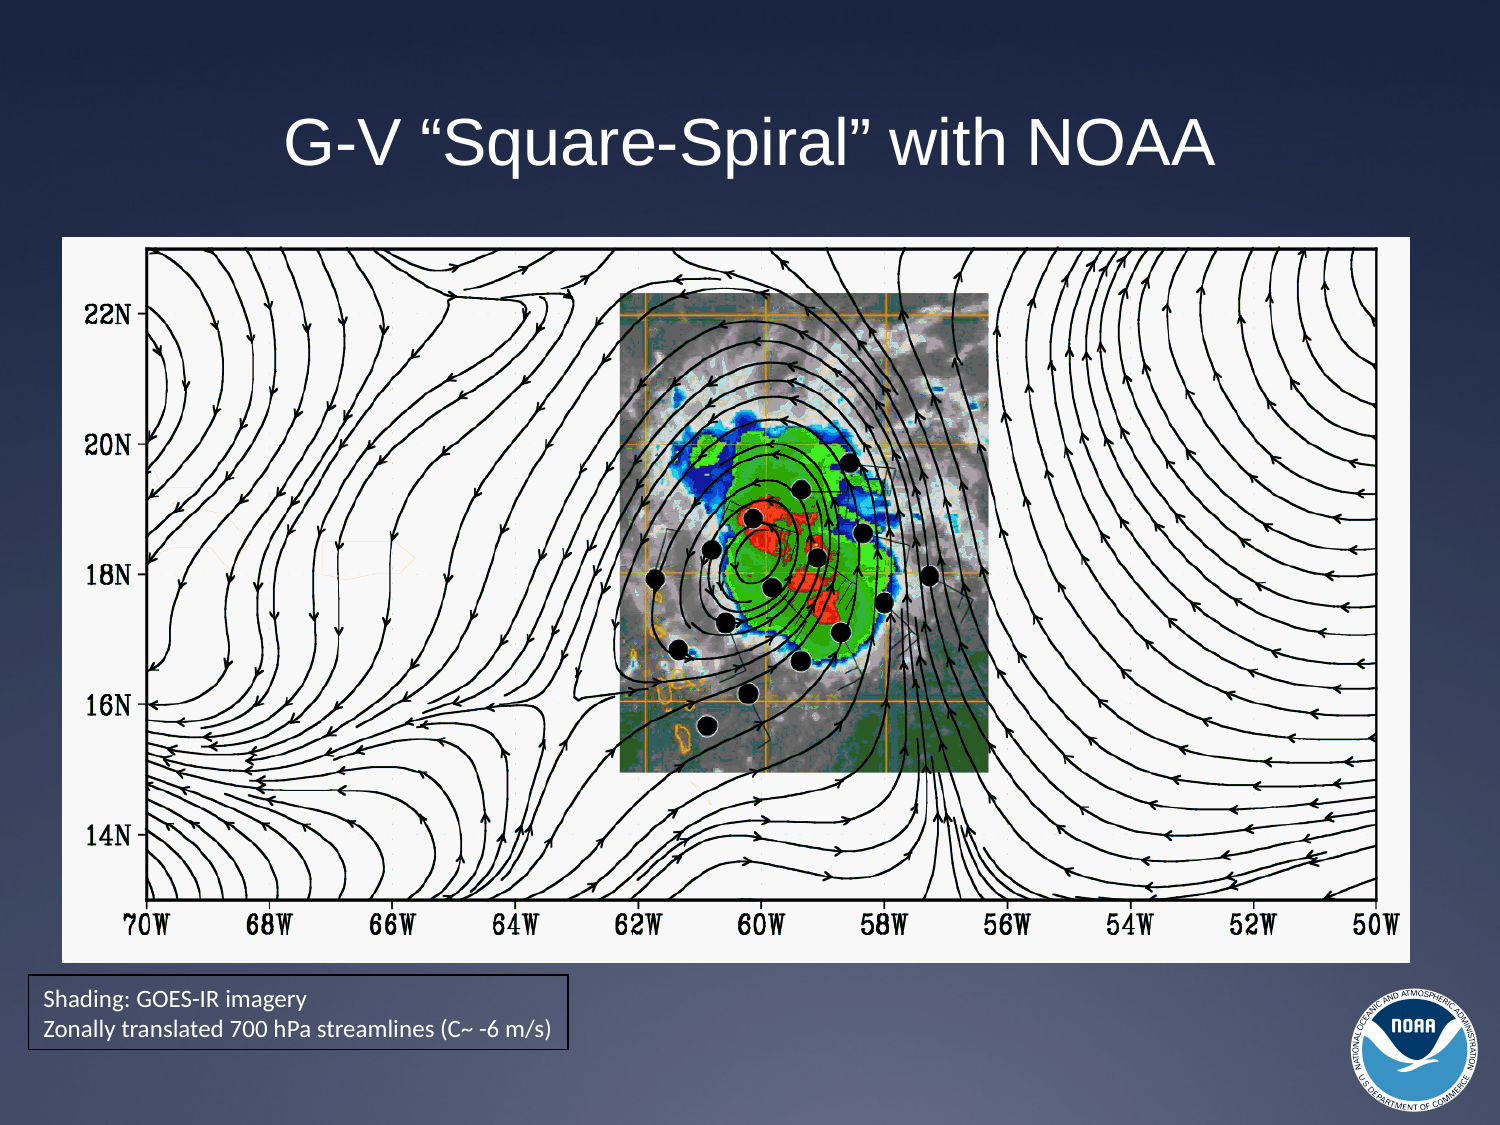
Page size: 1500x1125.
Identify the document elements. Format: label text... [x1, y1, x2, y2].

text_box G-V “Square-Spiral” with NOAA [74, 45, 1425, 233]
picture [61, 236, 1411, 964]
text_box Shading: GOES-IR imagery Zonally translated 700 hPa streamlines (C~ -6 m/s) [28, 974, 568, 1050]
picture [1350, 987, 1479, 1113]
